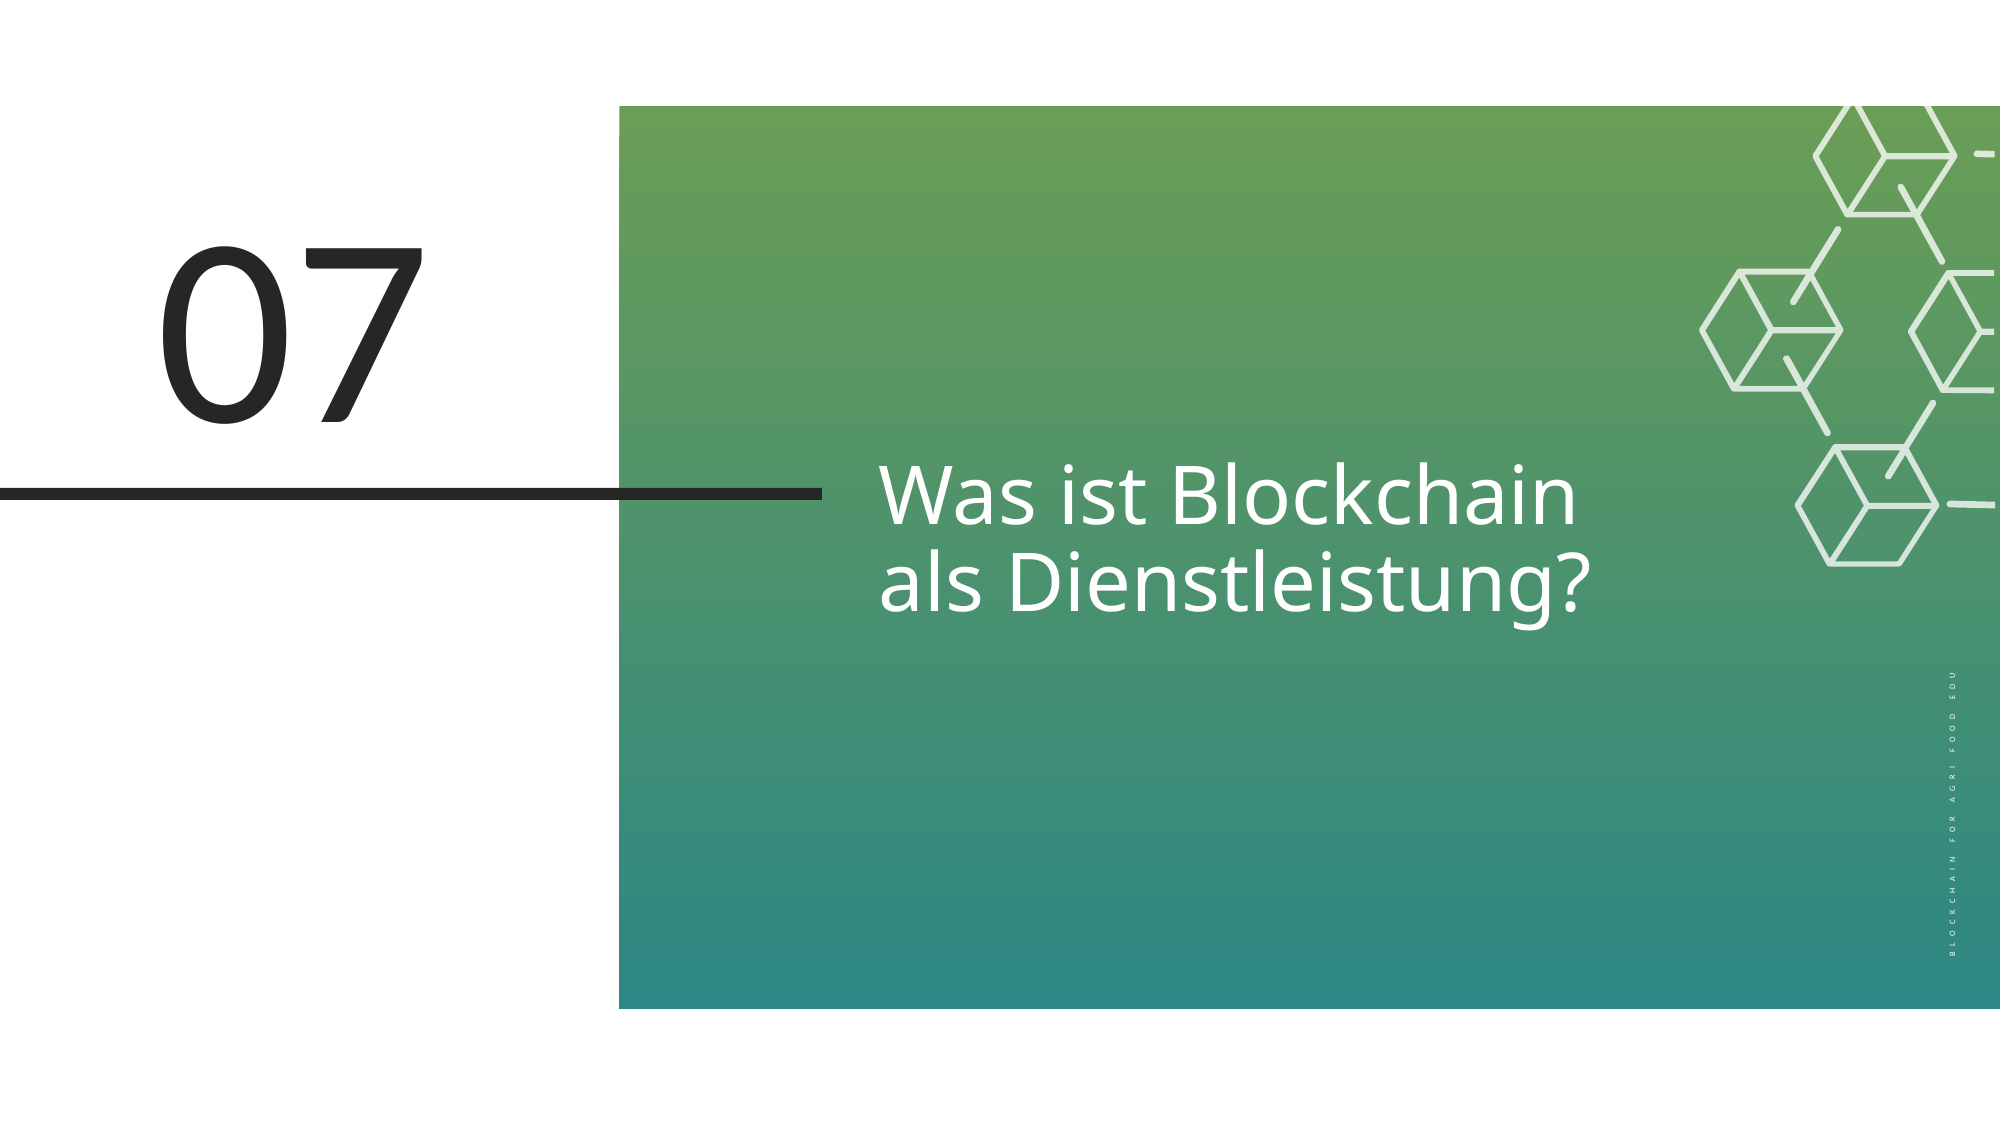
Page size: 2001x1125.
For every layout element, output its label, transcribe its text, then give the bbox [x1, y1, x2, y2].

list 07 [141, 180, 481, 277]
list Was ist Blockchain als Dienstleistung? [864, 446, 1709, 899]
